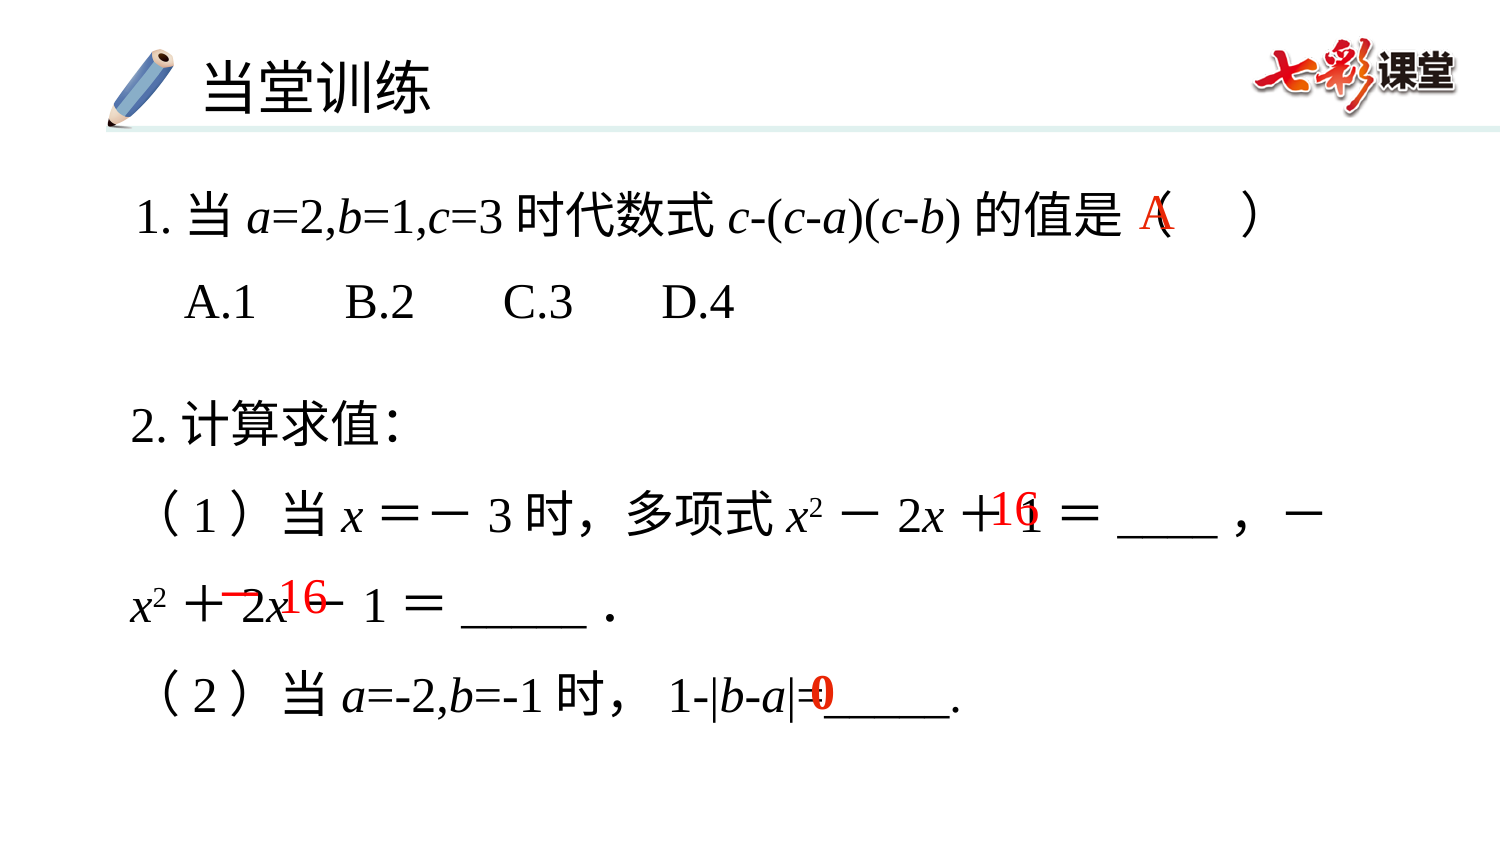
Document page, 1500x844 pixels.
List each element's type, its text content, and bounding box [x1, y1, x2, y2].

text_box 16 [974, 468, 1055, 544]
text_box A.1 B.2 C.3 D.4 [168, 261, 1194, 336]
text_box －16 [200, 556, 343, 632]
picture [1249, 32, 1461, 118]
text_box A [1094, 172, 1220, 247]
text_box 0 [795, 652, 864, 728]
text_box 1.当a=2,b=1,c=3时代数式c-(c-a)(c-b)的值是（ ） [120, 175, 1358, 251]
picture [100, 32, 181, 146]
text_box 2.计算求值： （1）当x＝－3时，多项式x2－2x＋1＝____，－x2＋2x－1＝_____． （2）当a=-2,b=-1时，1-|b-a|=_____. [115, 355, 1374, 730]
